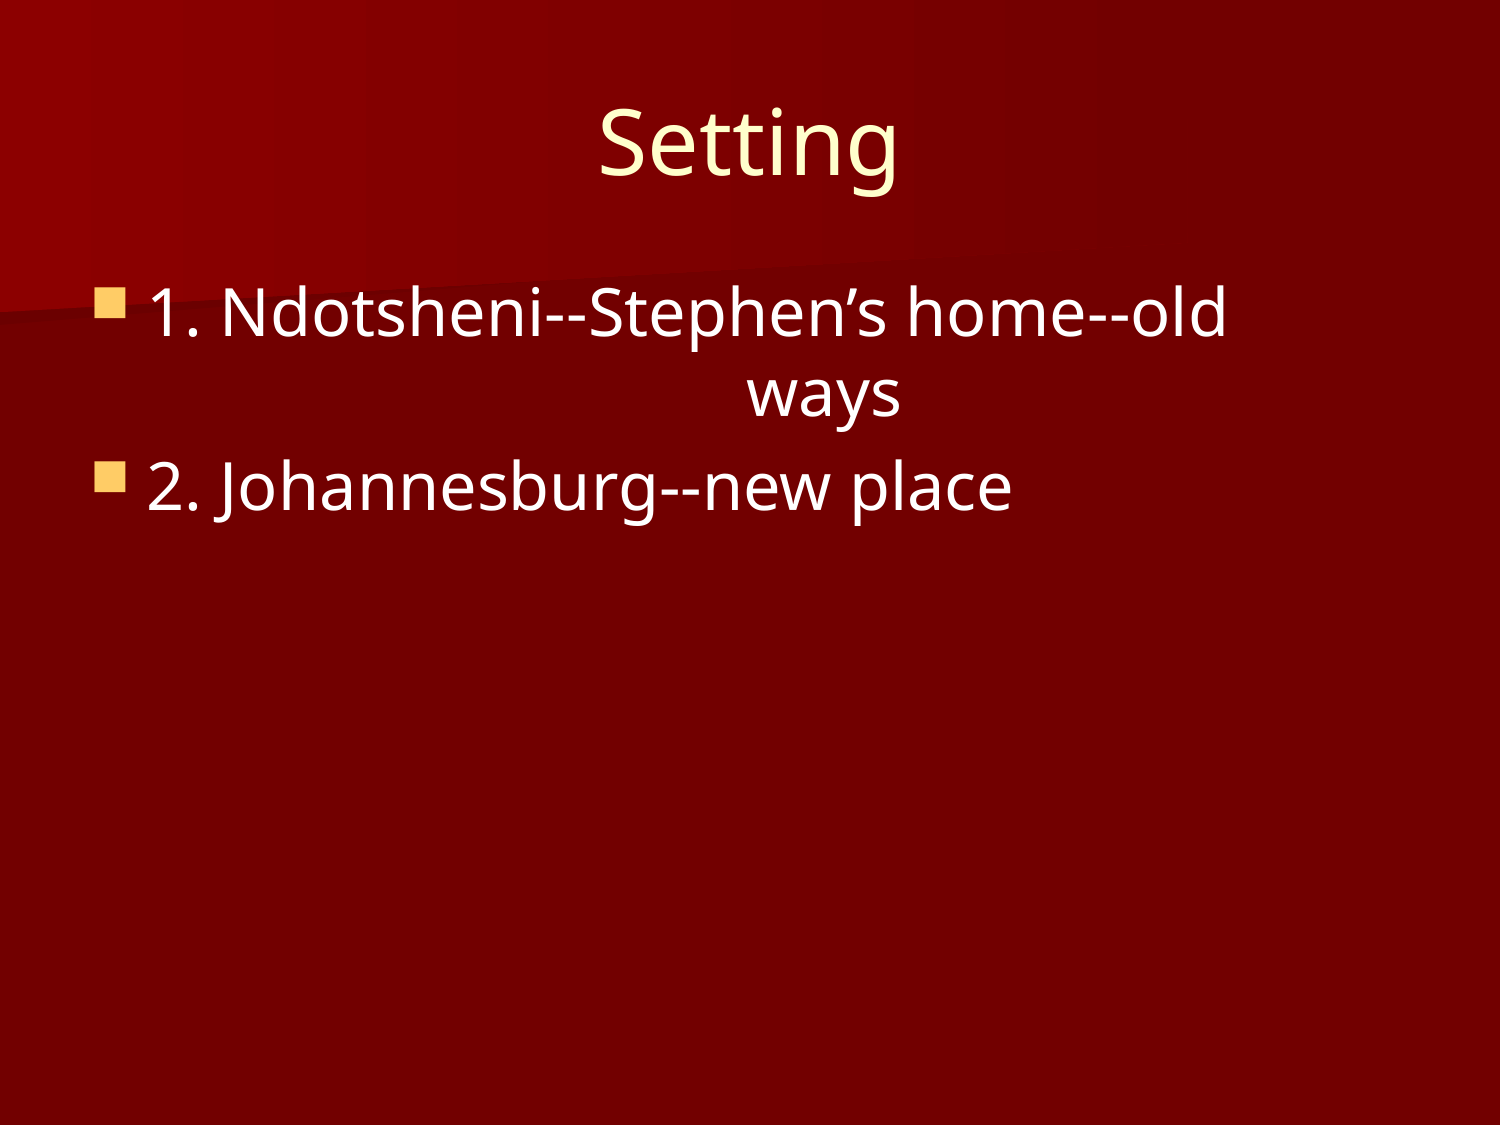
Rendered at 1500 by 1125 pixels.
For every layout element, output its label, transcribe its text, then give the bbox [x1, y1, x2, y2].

title Setting [74, 44, 1426, 233]
list 1. Ndotsheni--Stephen’s home--old ways 2. Johannesburg--new place [74, 262, 1426, 1001]
